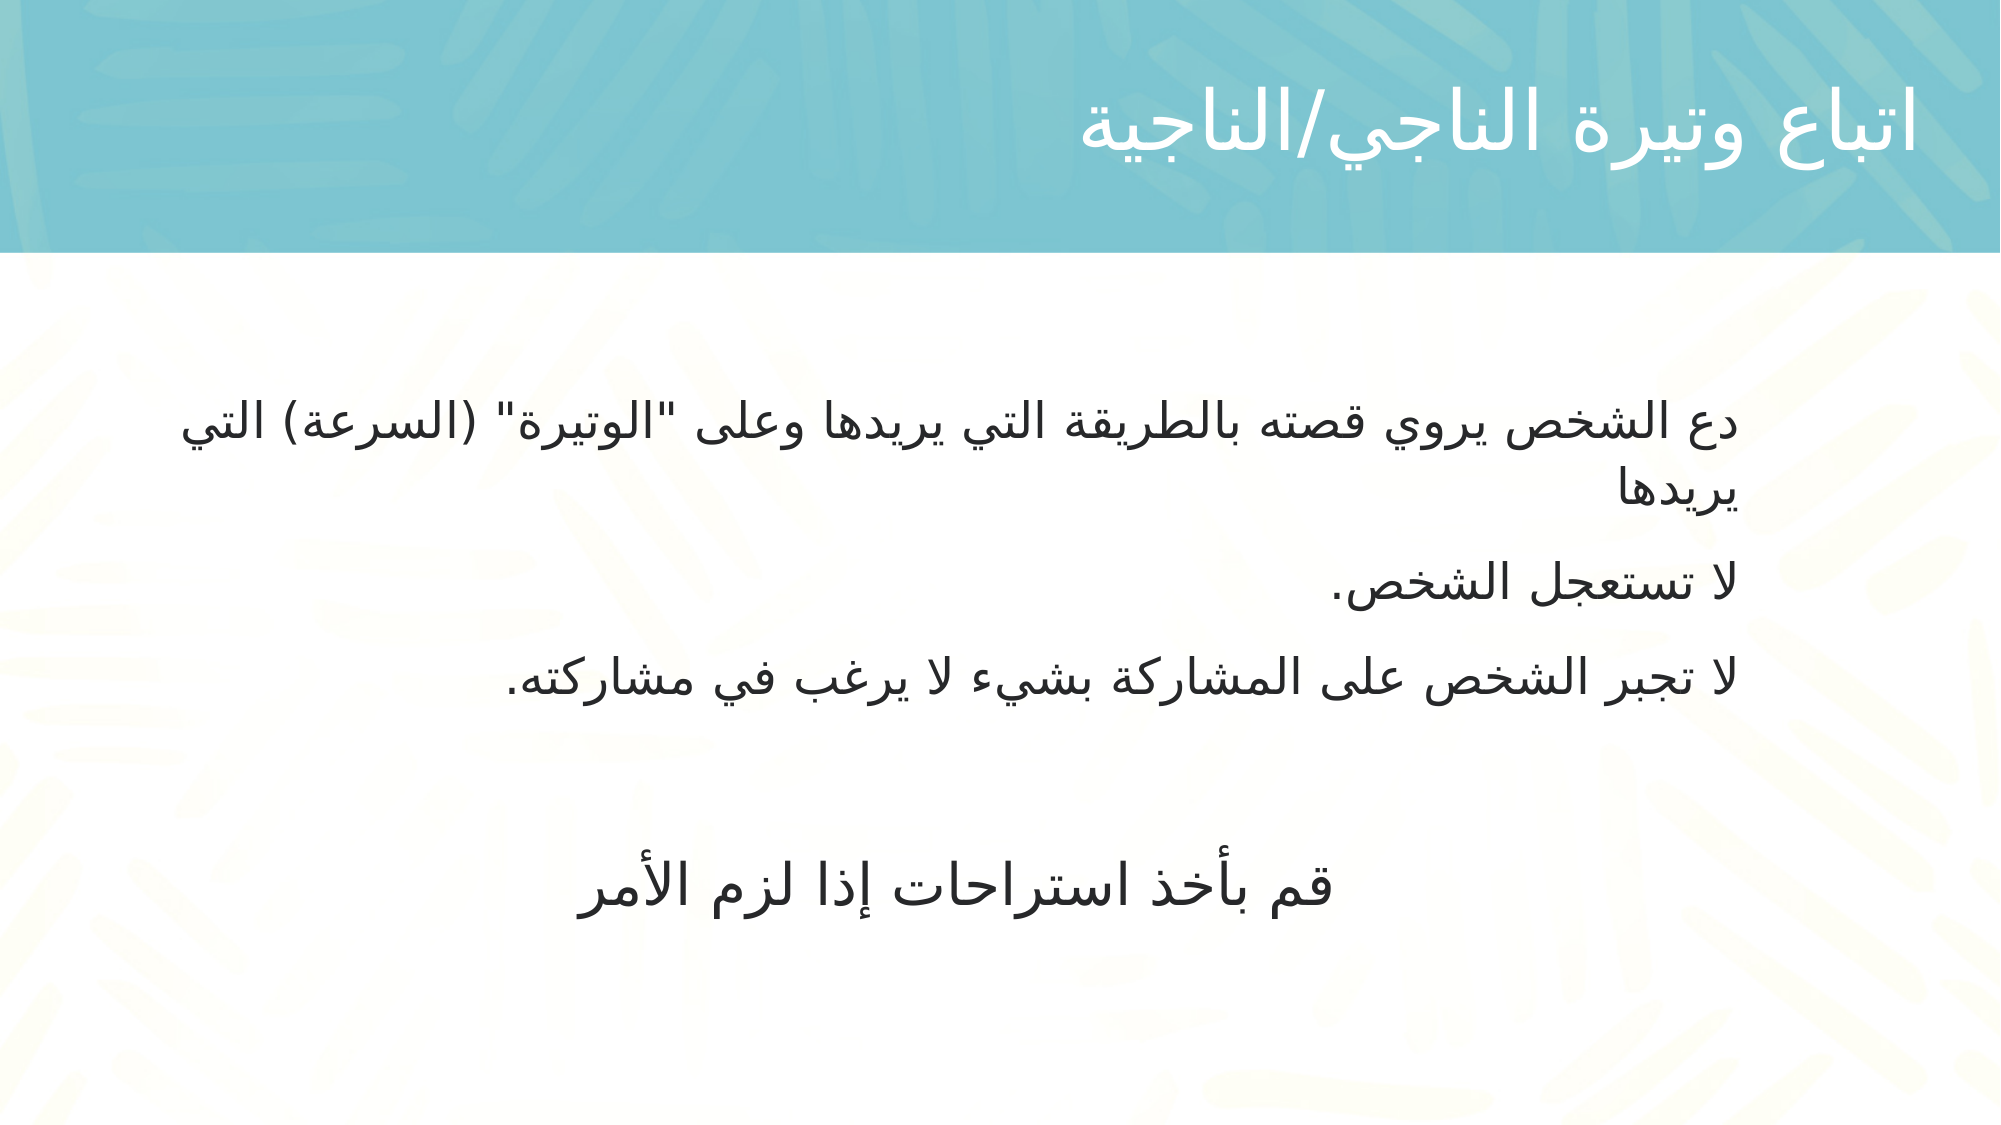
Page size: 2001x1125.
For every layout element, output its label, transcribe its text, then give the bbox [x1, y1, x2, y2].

title اتباع وتيرة الناجي/الناجية [61, 33, 1938, 220]
list دع الشخص يروي قصته بالطريقة التي يريدها وعلى "الوتيرة" (السرعة) التي يريدها لا تستعجل الشخص. لا تجبر الشخص على المشاركة بشيء لا يرغب في مشاركته. قم بأخذ استراحات إذا لزم الأمر [167, 374, 1763, 1036]
picture [0, 0, 2000, 1125]
